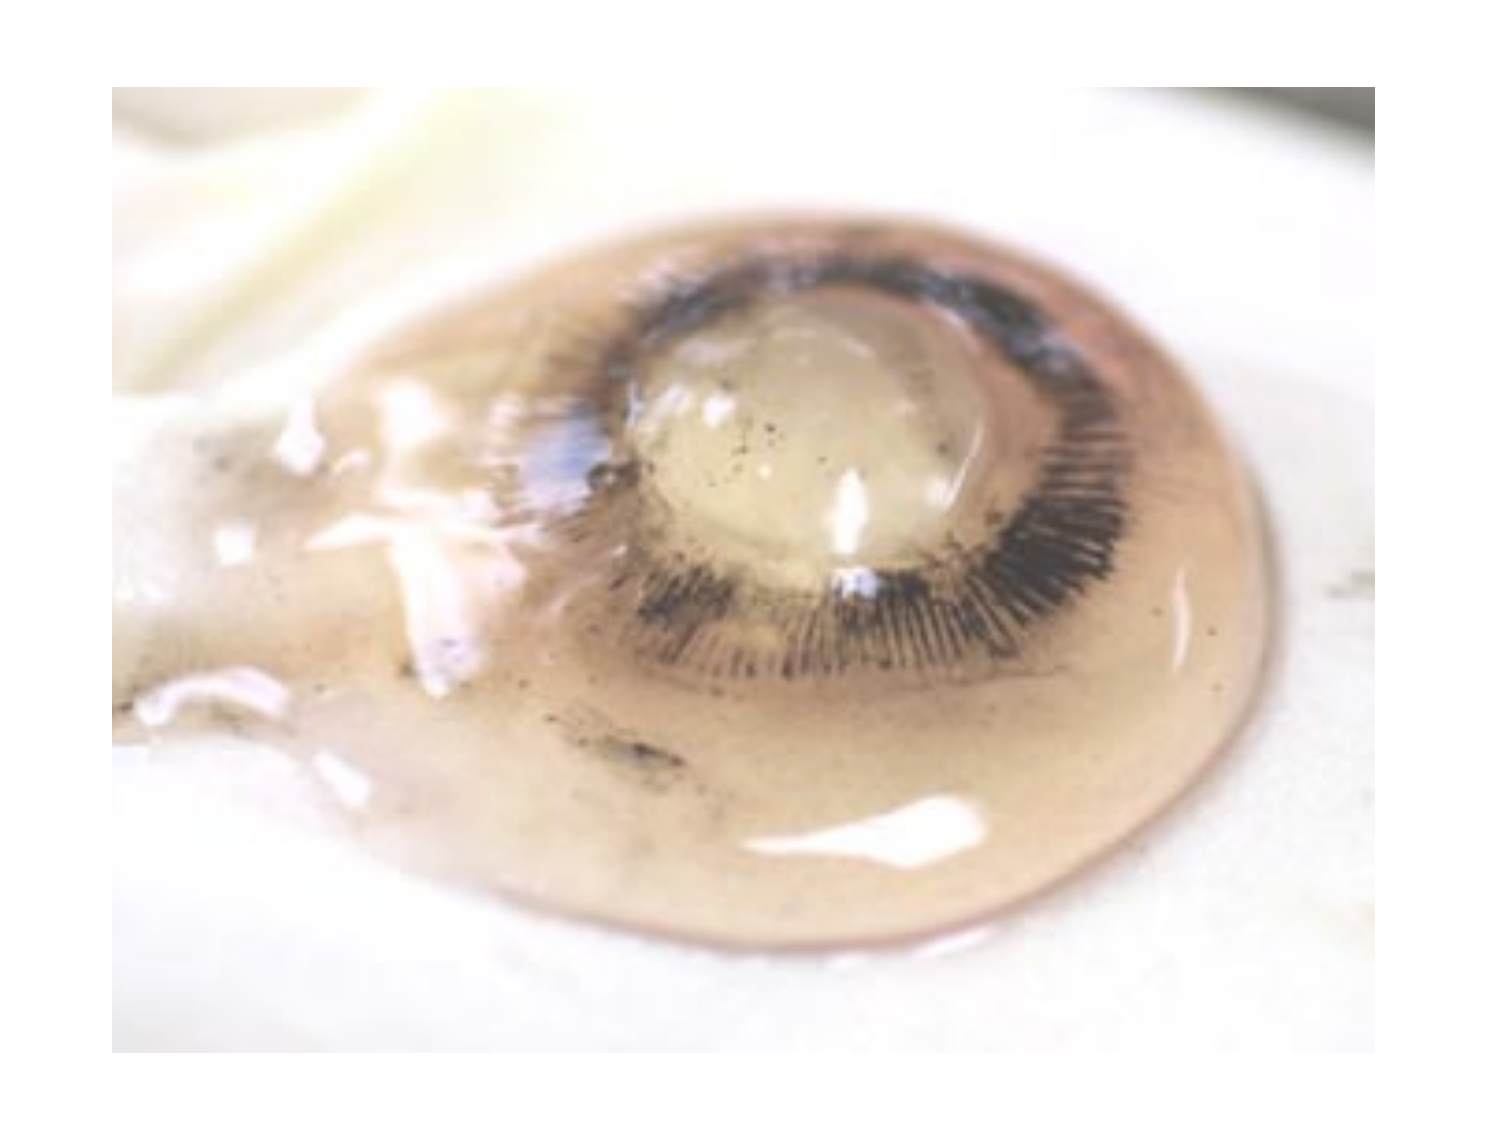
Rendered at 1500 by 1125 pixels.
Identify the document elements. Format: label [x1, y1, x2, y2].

picture [112, 87, 1376, 1054]
